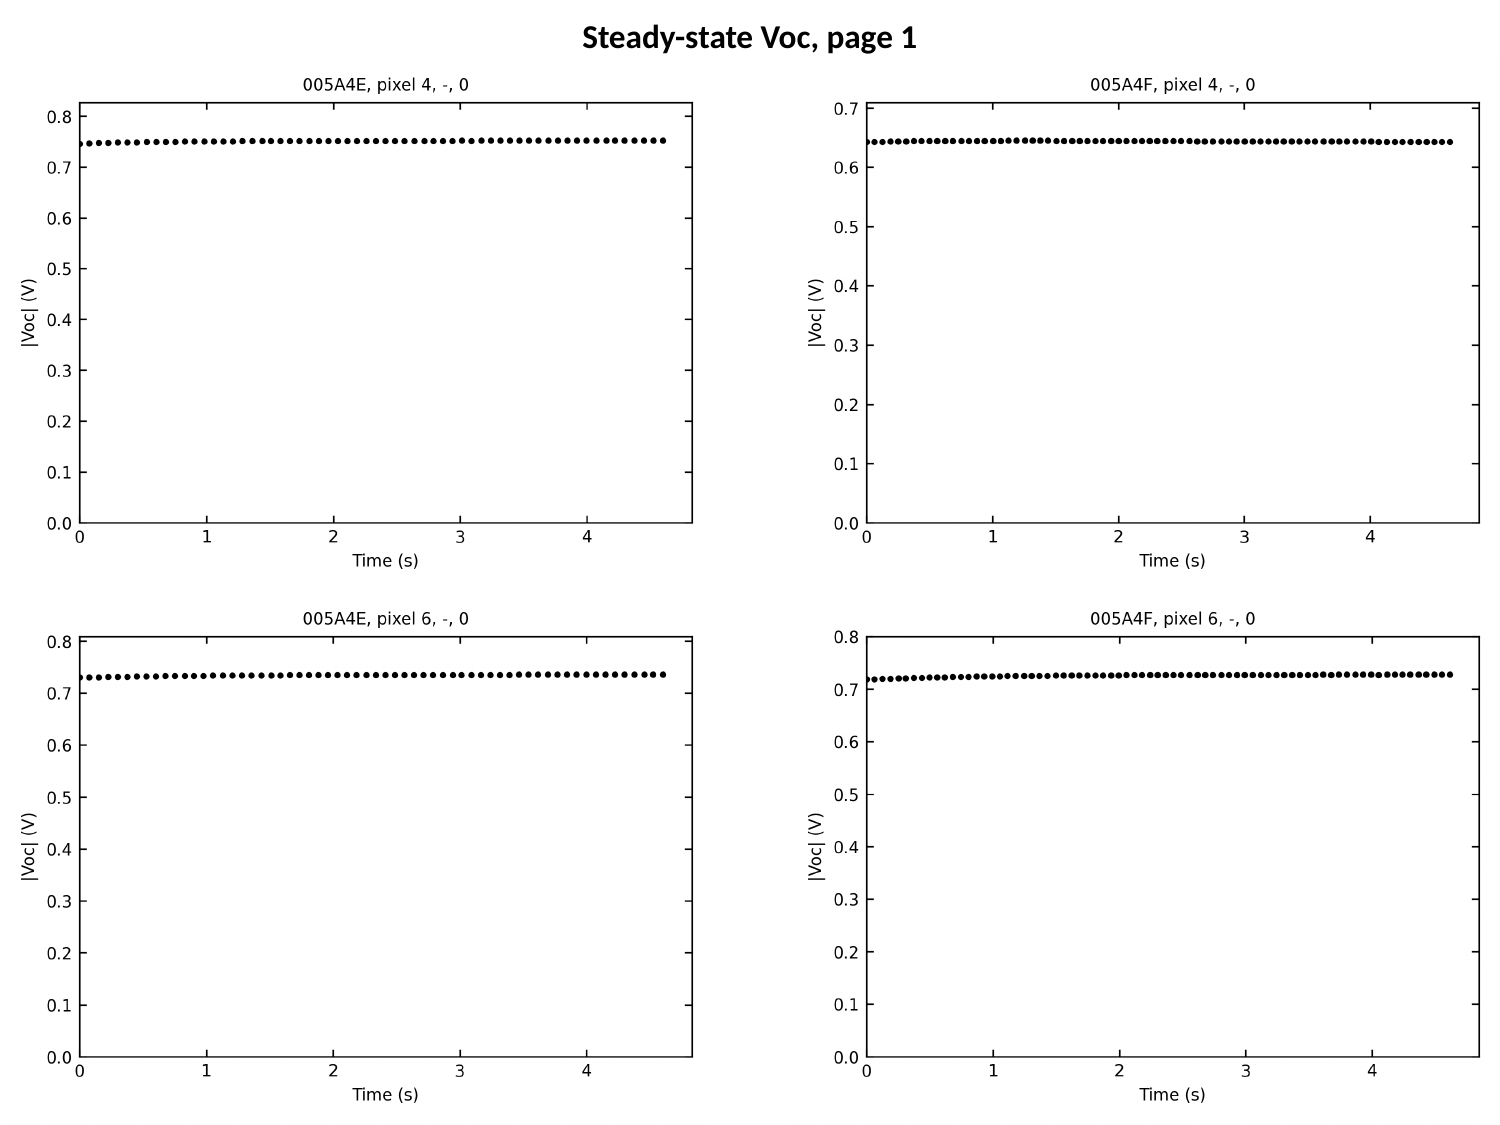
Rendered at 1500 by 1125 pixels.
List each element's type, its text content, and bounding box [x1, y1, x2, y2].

picture [787, 56, 1500, 1125]
title Steady-state Voc, page 1 [0, 0, 1500, 75]
picture [0, 56, 713, 1125]
